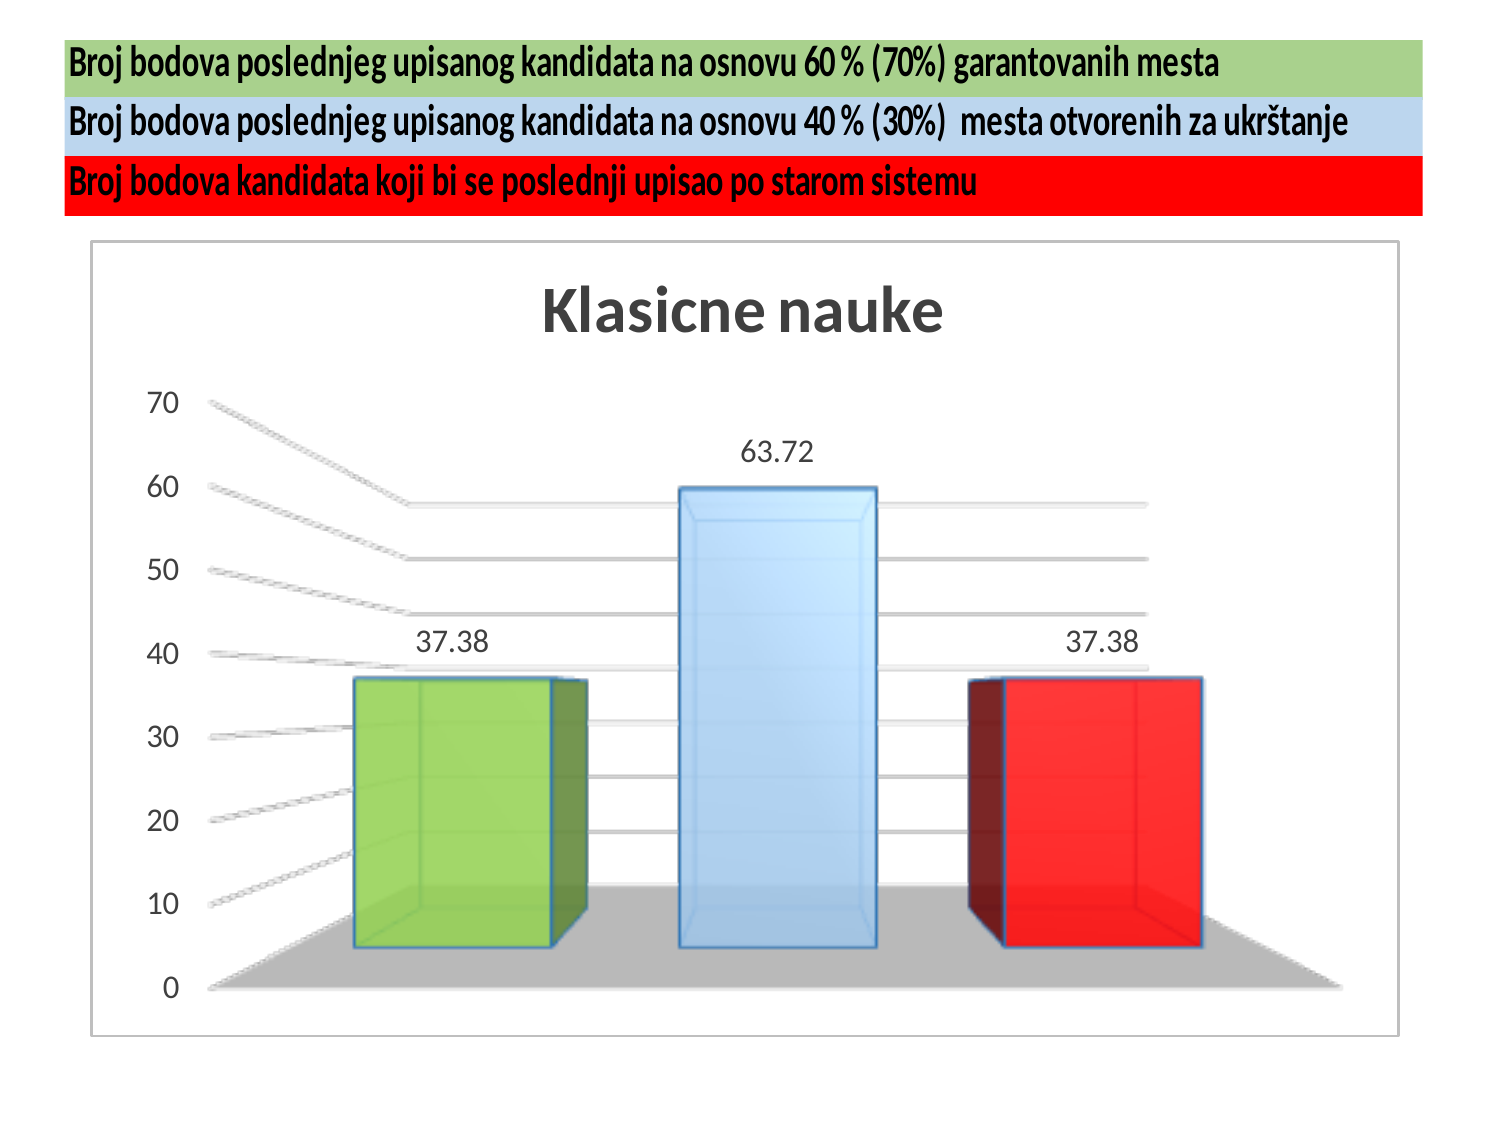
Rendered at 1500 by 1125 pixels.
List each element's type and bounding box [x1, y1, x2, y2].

list [87, 237, 1401, 1038]
picture [62, 37, 1426, 219]
